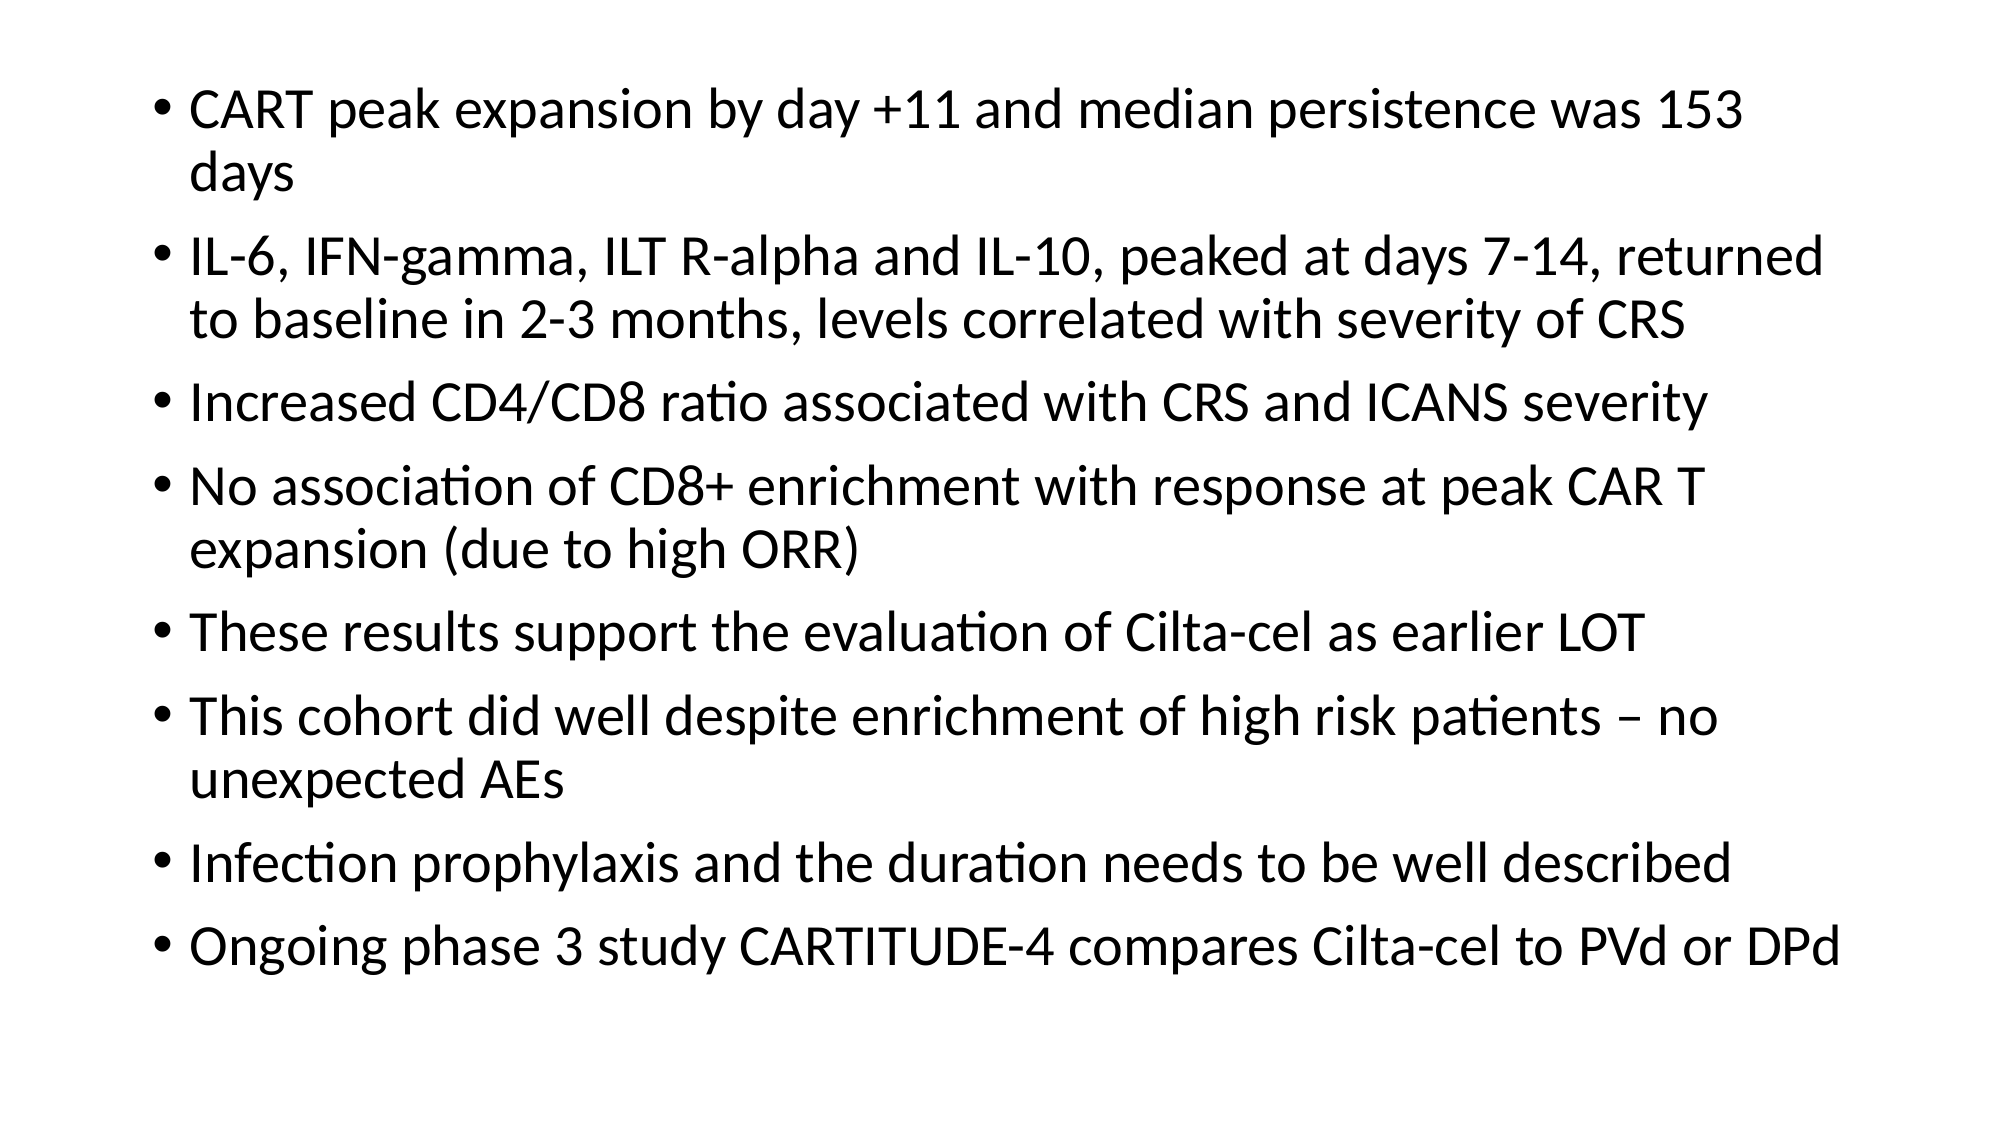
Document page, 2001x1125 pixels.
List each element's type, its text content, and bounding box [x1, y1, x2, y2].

list CART peak expansion by day +11 and median persistence was 153 days IL-6, IFN-gamma, ILT R-alpha and IL-10, peaked at days 7-14, returned to baseline in 2-3 months, levels correlated with severity of CRS Increased CD4/CD8 ratio associated with CRS and ICANS severity No association of CD8+ enrichment with response at peak CAR T expansion (due to high ORR) These results support the evaluation of Cilta-cel as earlier LOT This cohort did well despite enrichment of high risk patients – no unexpected AEs Infection prophylaxis and the duration needs to be well described Ongoing phase 3 study CARTITUDE-4 compares Cilta-cel to PVd or DPd [137, 70, 1863, 1014]
